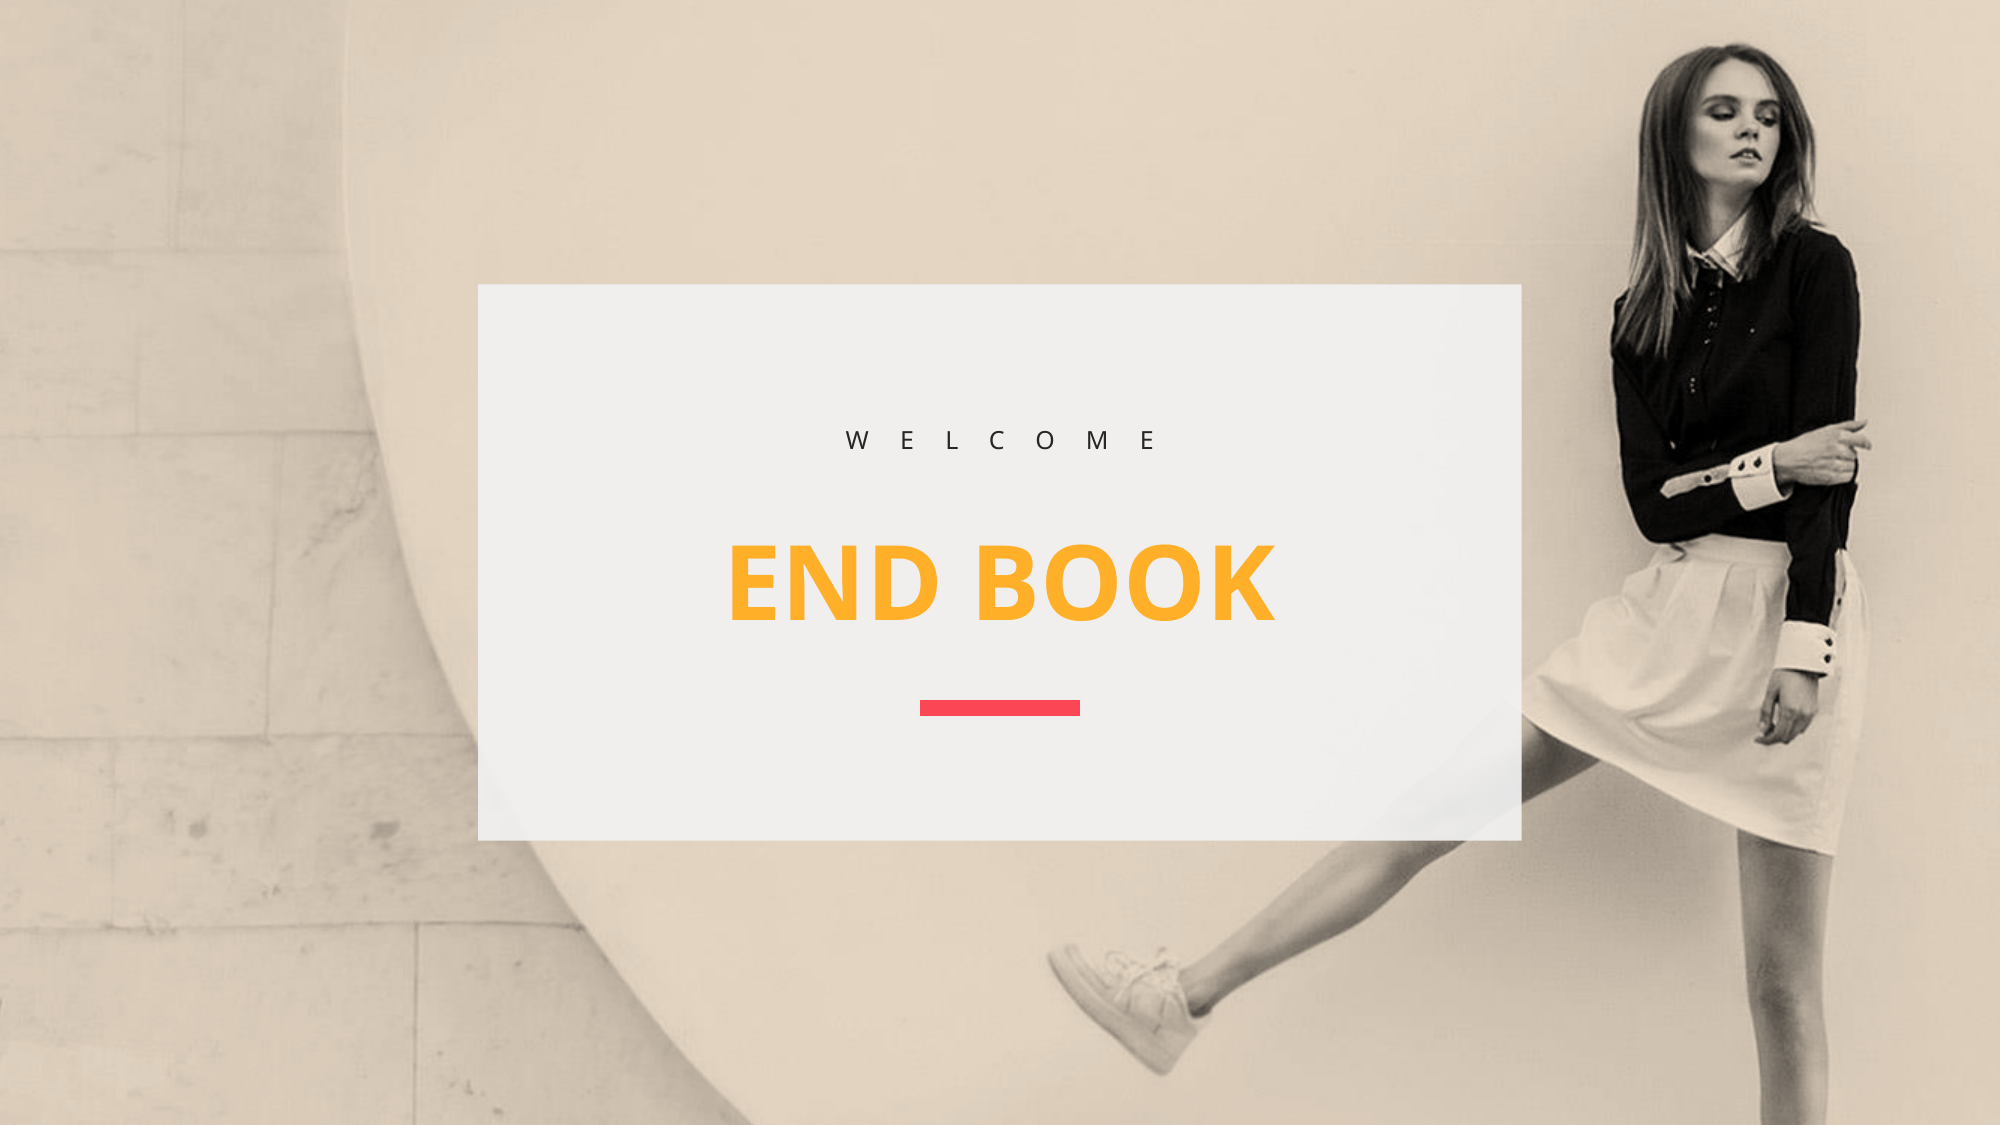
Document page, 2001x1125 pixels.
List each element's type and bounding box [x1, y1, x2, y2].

text_box [631, 417, 1369, 708]
picture [0, 0, 2000, 1125]
